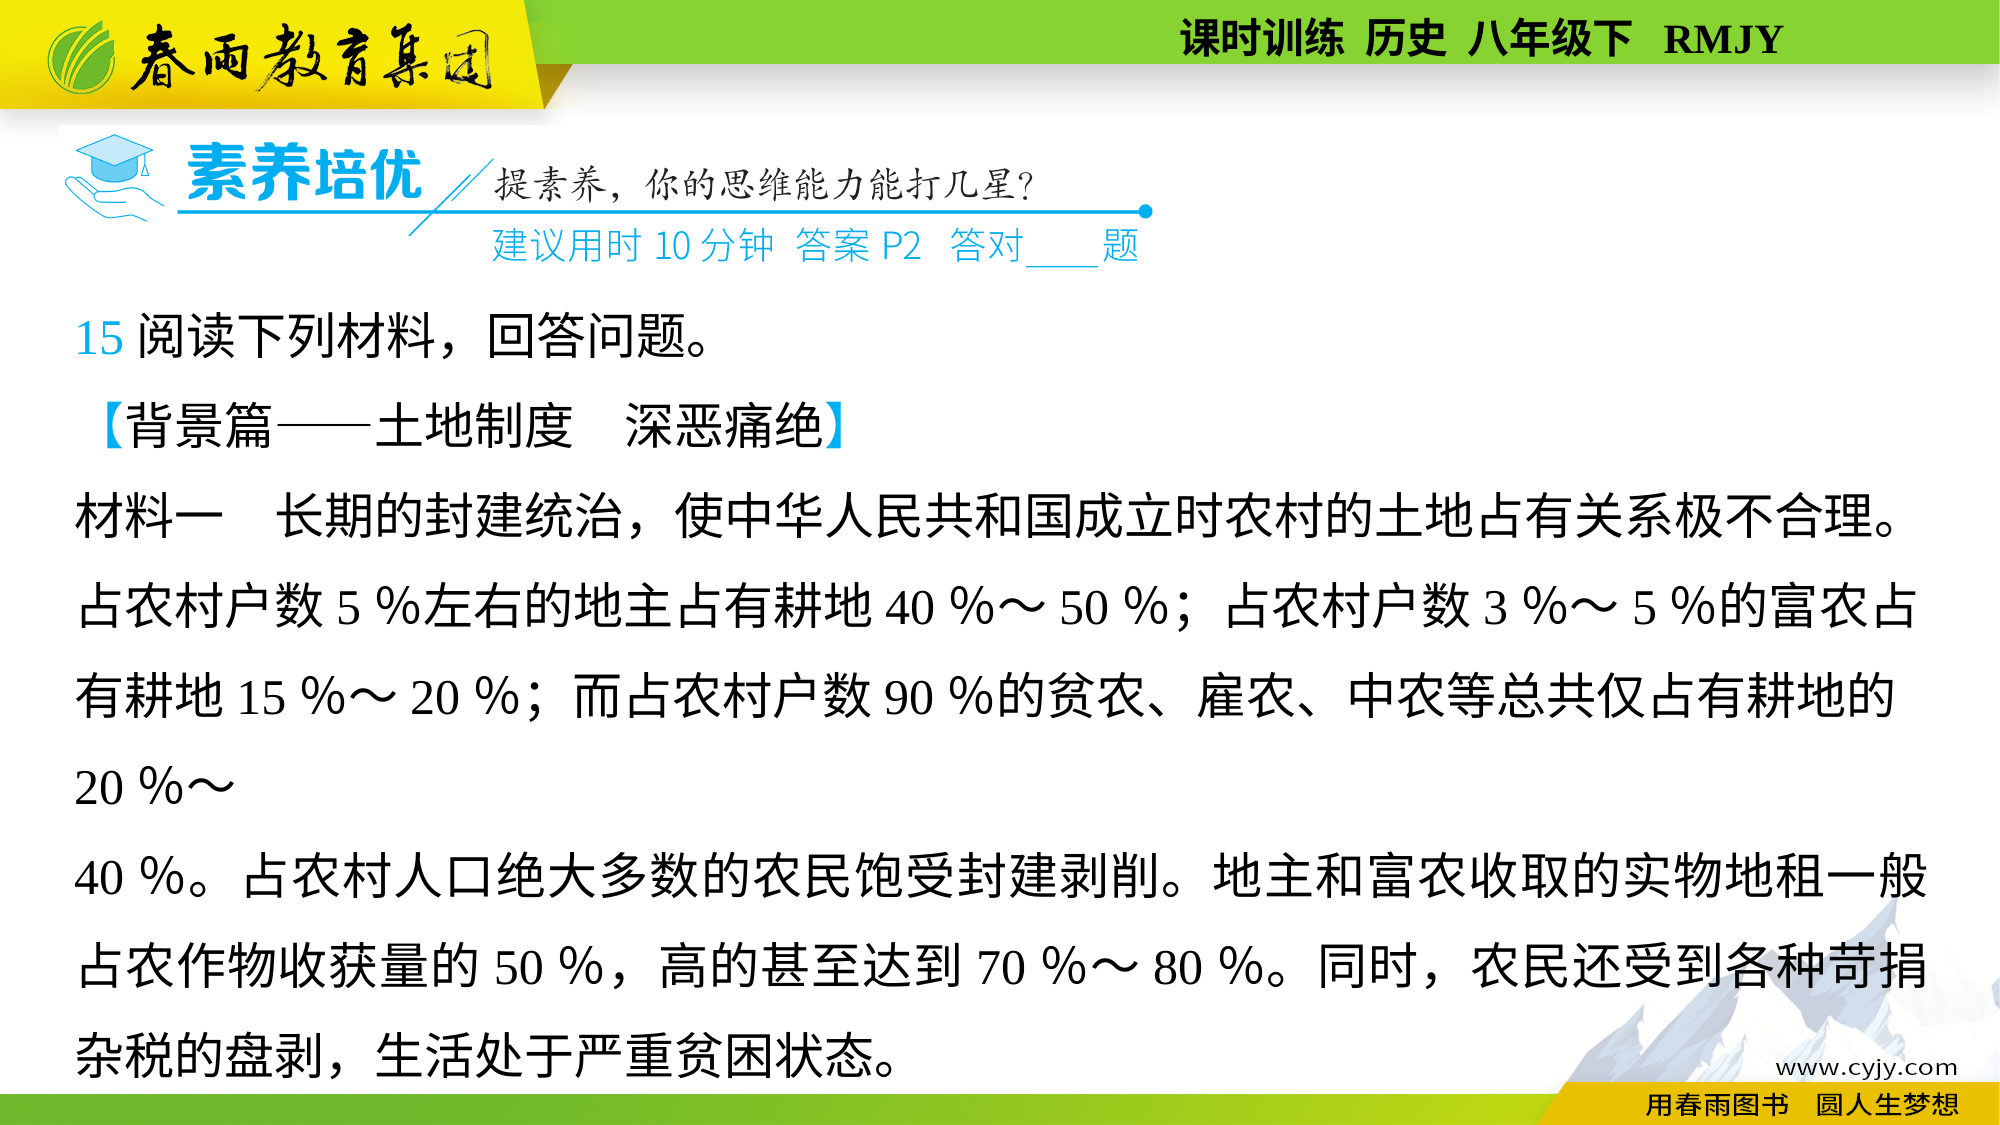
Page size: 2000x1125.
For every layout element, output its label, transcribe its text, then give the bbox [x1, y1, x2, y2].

list 15阅读下列材料，回答问题。 【背景篇——土地制度 深恶痛绝】 材料一 长期的封建统治，使中华人民共和国成立时农村的土地占有关系极不合理。占农村户数5％左右的地主占有耕地40％～50％；占农村户数3％～5％的富农占有耕地15％～20％；而占农村户数90％的贫农、雇农、中农等总共仅占有耕地的20％～ 40％。占农村人口绝大多数的农民饱受封建剥削。地主和富农收取的实物地租一般占农作物收获量的50％，高的甚至达到70％～80％。同时，农民还受到各种苛捐杂税的盘剥，生活处于严重贫困状态。 [59, 267, 1944, 1010]
picture [0, 0, 2000, 1125]
